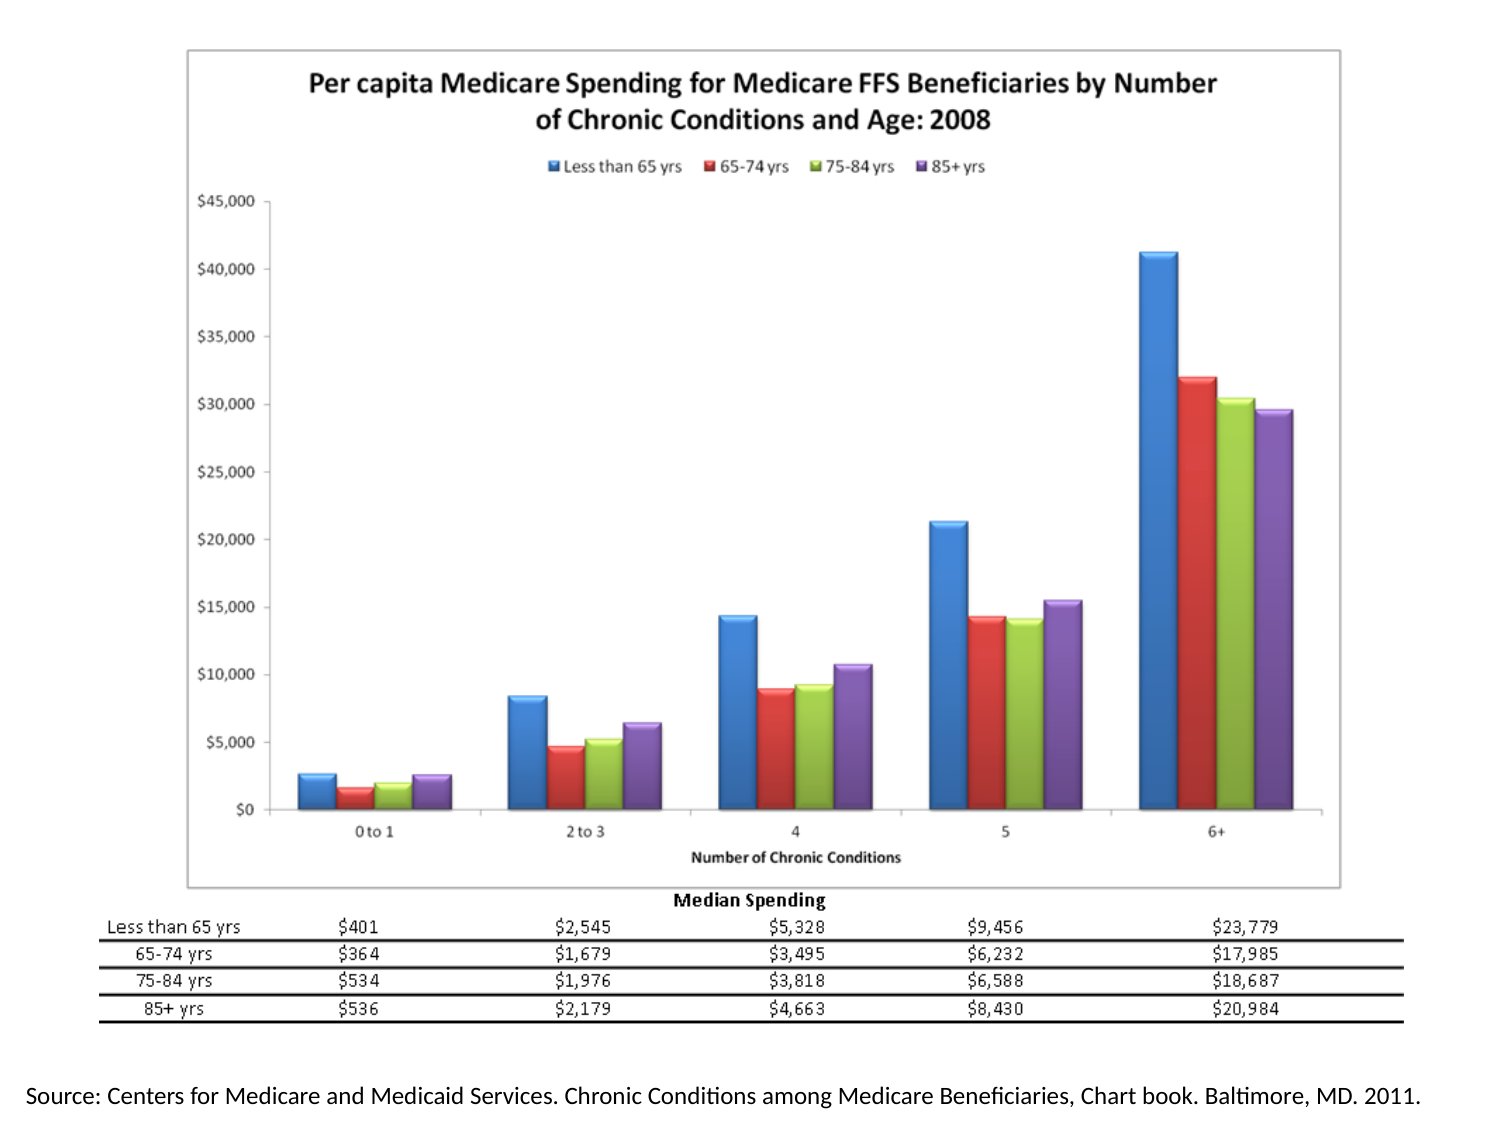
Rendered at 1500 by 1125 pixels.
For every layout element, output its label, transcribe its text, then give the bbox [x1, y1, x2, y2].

picture [99, 49, 1404, 1094]
text_box Source: Centers for Medicare and Medicaid Services. Chronic Conditions among Medicare Beneficiaries, Chart book. Baltimore, MD. 2011. [0, 1065, 1450, 1125]
